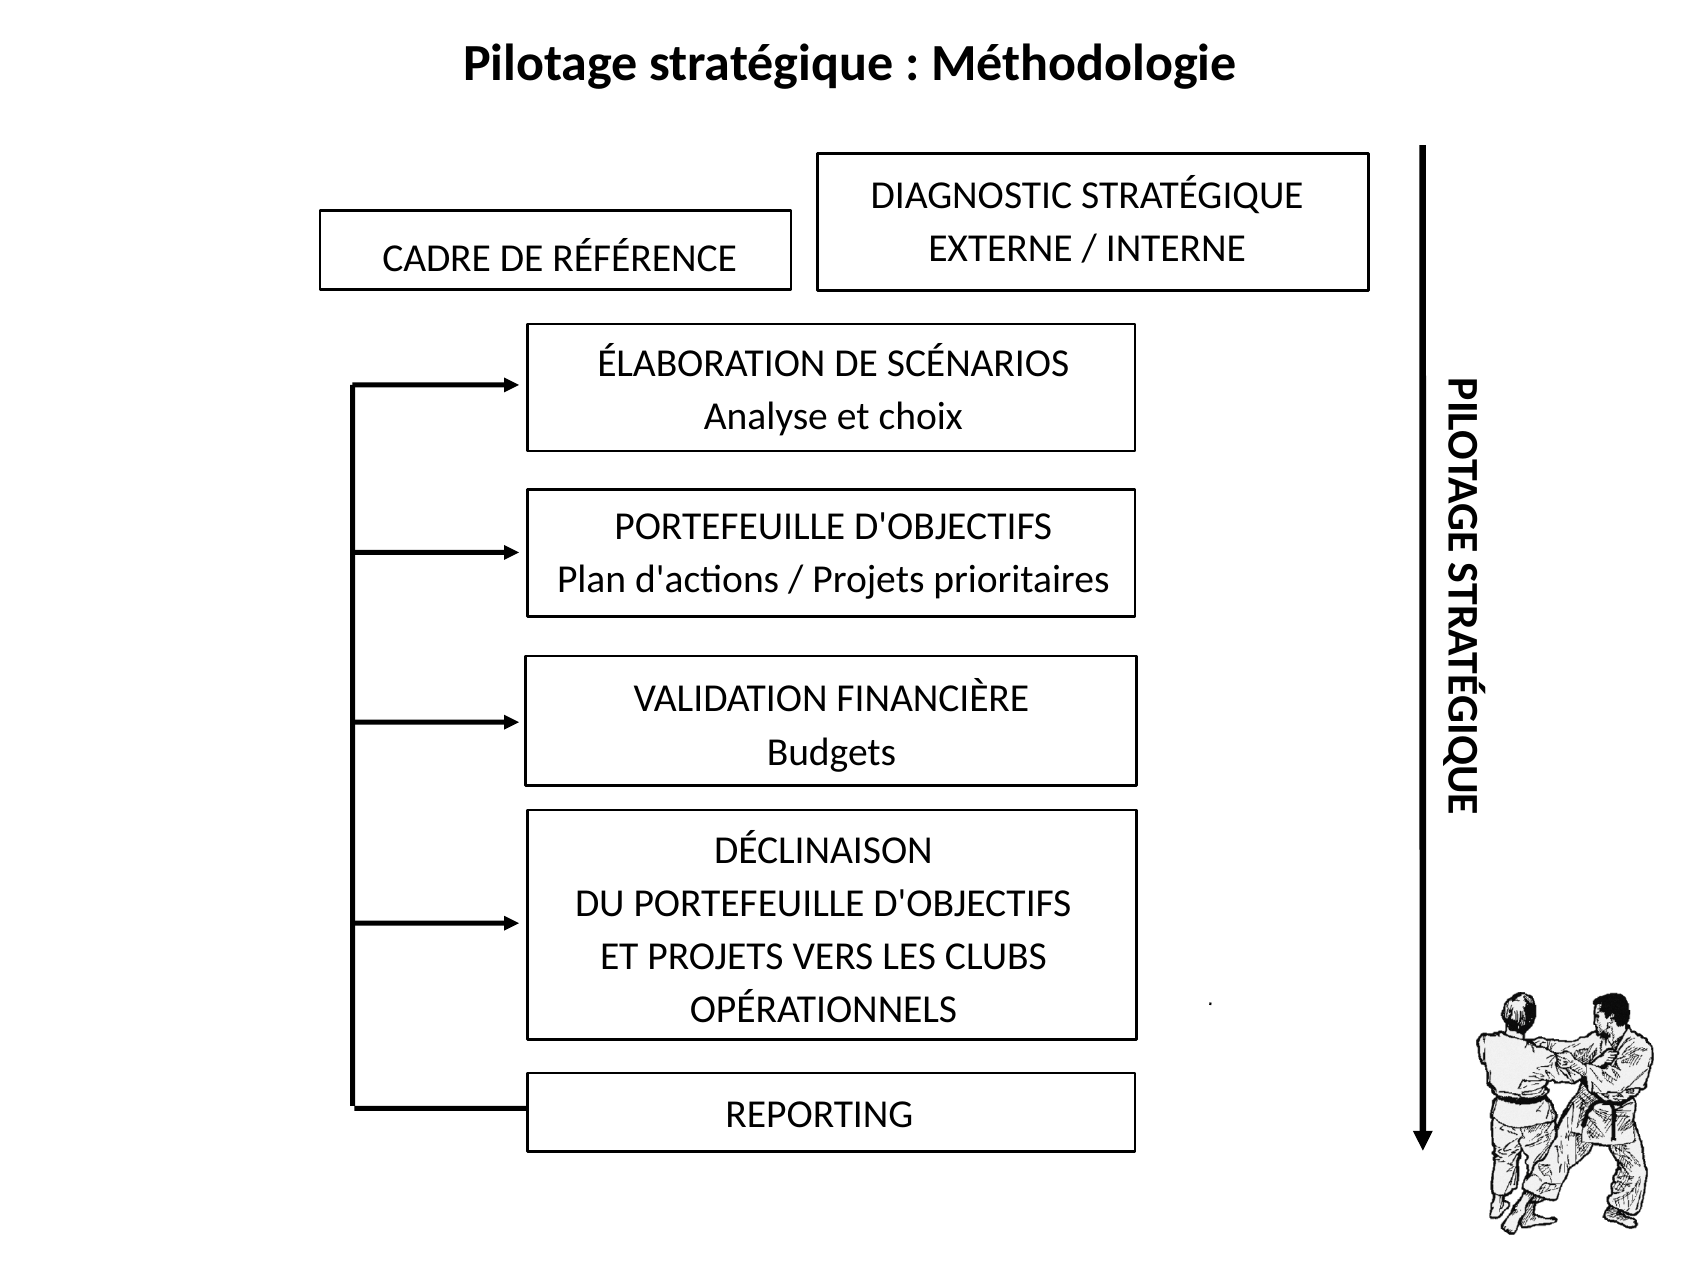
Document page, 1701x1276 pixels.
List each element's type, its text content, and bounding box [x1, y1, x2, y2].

text_box PILOTAGE STRATÉGIQUE [1441, 377, 1493, 839]
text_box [319, 210, 792, 290]
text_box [351, 323, 1137, 1152]
picture [1476, 991, 1654, 1235]
text_box [1416, 145, 1430, 1151]
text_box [817, 153, 1369, 291]
text_box Pilotage stratégique : Méthodologie [0, 28, 1701, 95]
